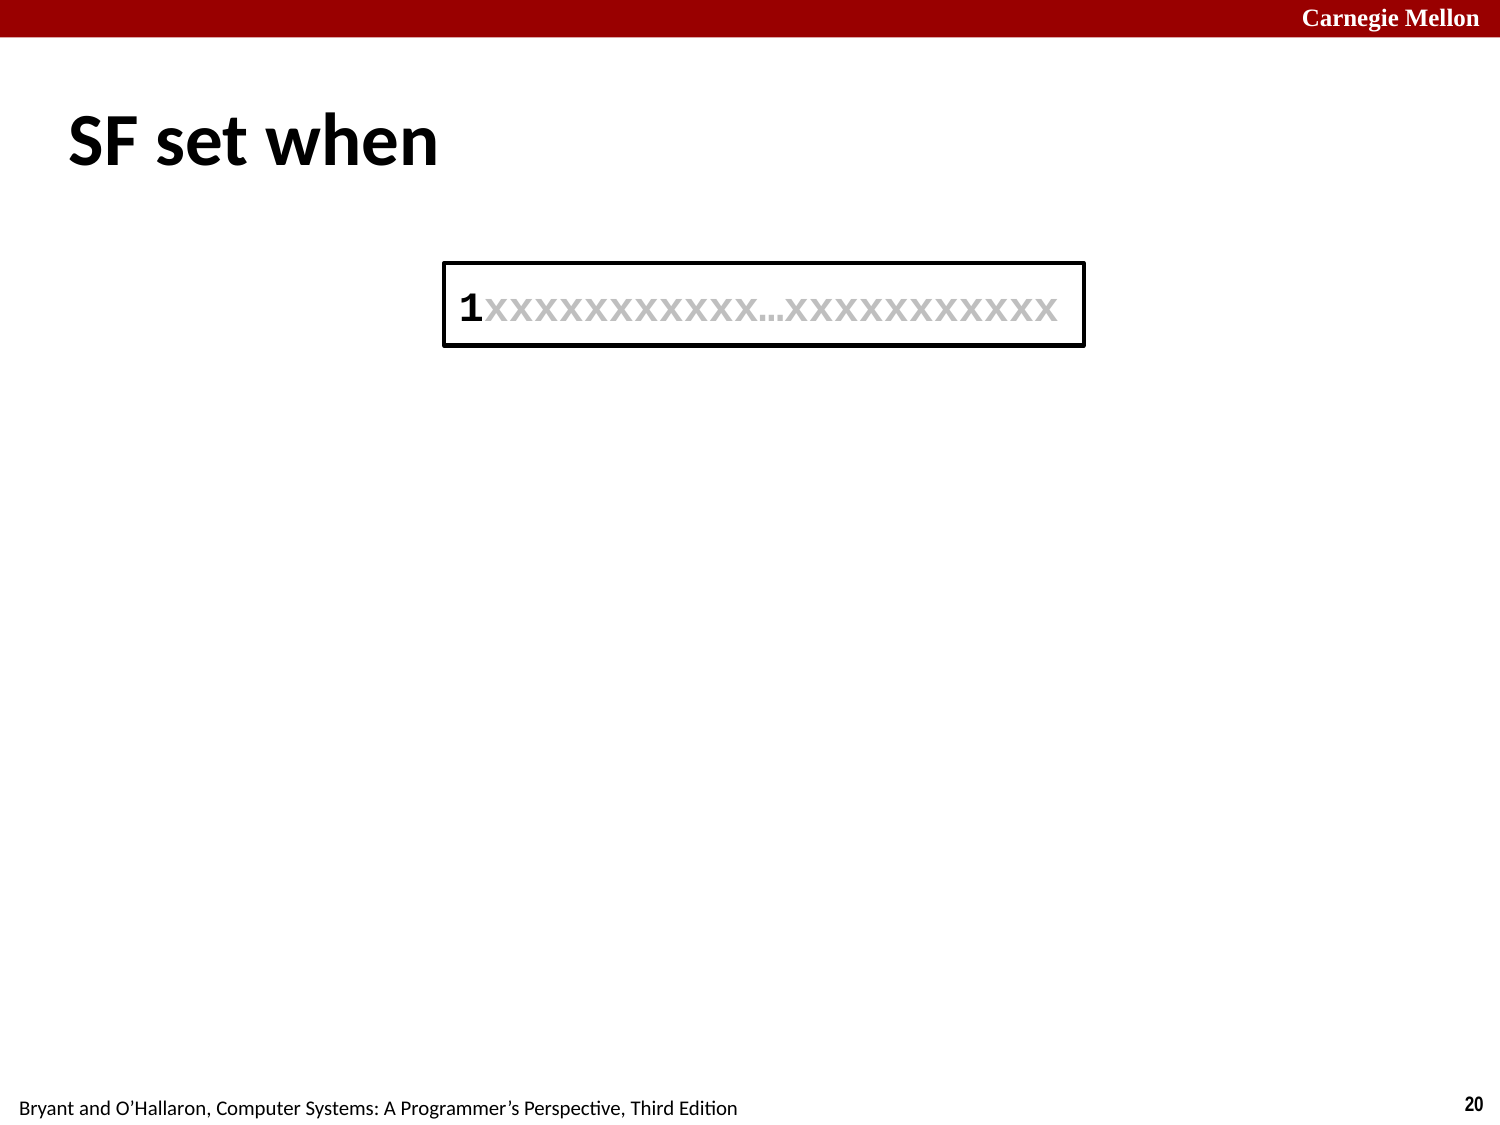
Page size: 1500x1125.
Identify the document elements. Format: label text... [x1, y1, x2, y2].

text_box 1xxxxxxxxxxx…xxxxxxxxxxx [444, 263, 1084, 346]
title SF set when [62, 41, 1438, 230]
